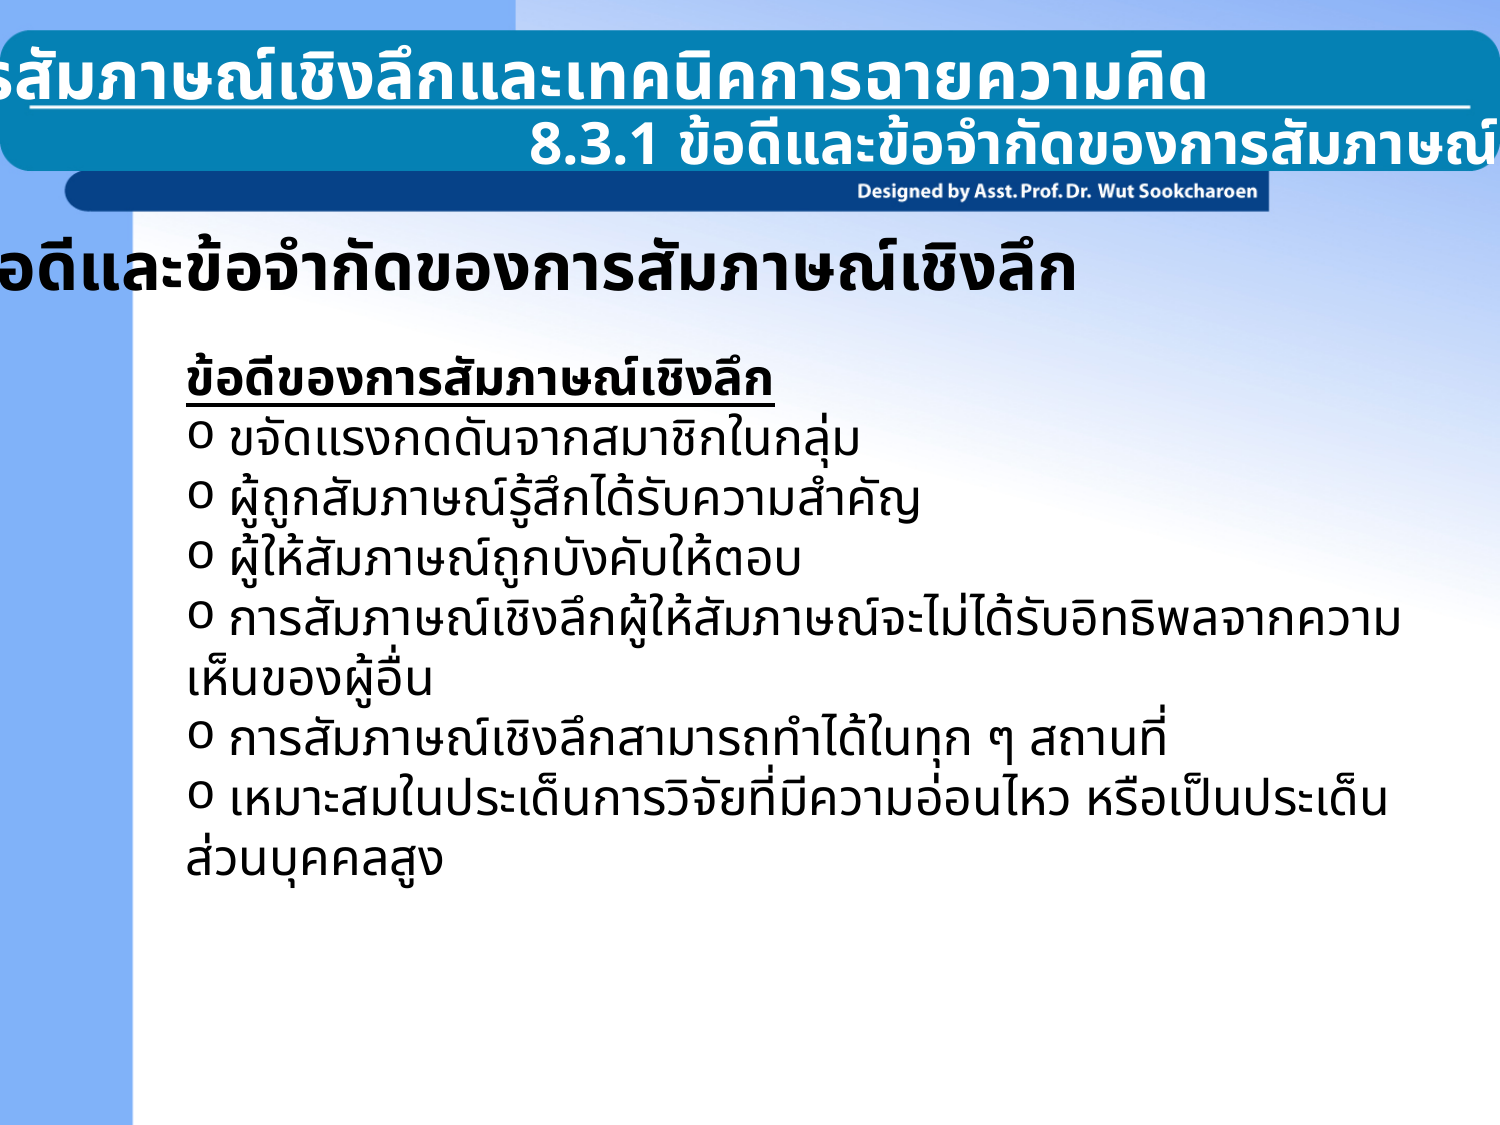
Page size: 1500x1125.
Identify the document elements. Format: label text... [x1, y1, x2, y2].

text_box 8.3.1 ข้อดีและข้อจำกัดของการสัมภาษณ์เชิงลึก [514, 98, 1500, 184]
picture [0, 149, 1500, 1125]
picture [0, 0, 1500, 53]
text_box ข้อดีและข้อจำกัดของการสัมภาษณ์เชิงลึก [0, 216, 1094, 312]
text_box ข้อดีของการสัมภาษณ์เชิงลึก ขจัดแรงกดดันจากสมาชิกในกลุ่ม ผู้ถูกสัมภาษณ์รู้สึกได้รับความสำคัญ ผู้ให้สัมภาษณ์ถูกบังคับให้ตอบ การสัมภาษณ์เชิงลึกผู้ให้สัมภาษณ์จะไม่ได้รับอิทธิพลจากความเห็นของผู้อื่น การสัมภาษณ์เชิงลึกสามารถทำได้ในทุก ๆ สถานที่ เหมาะสมในประเด็นการวิจัยที่มีความอ่อนไหว หรือเป็นประเด็นส่วนบุคคลสูง [171, 338, 1424, 893]
text_box 8.3 การสัมภาษณ์เชิงลึกและเทคนิคการฉายความคิด [0, 25, 1226, 121]
